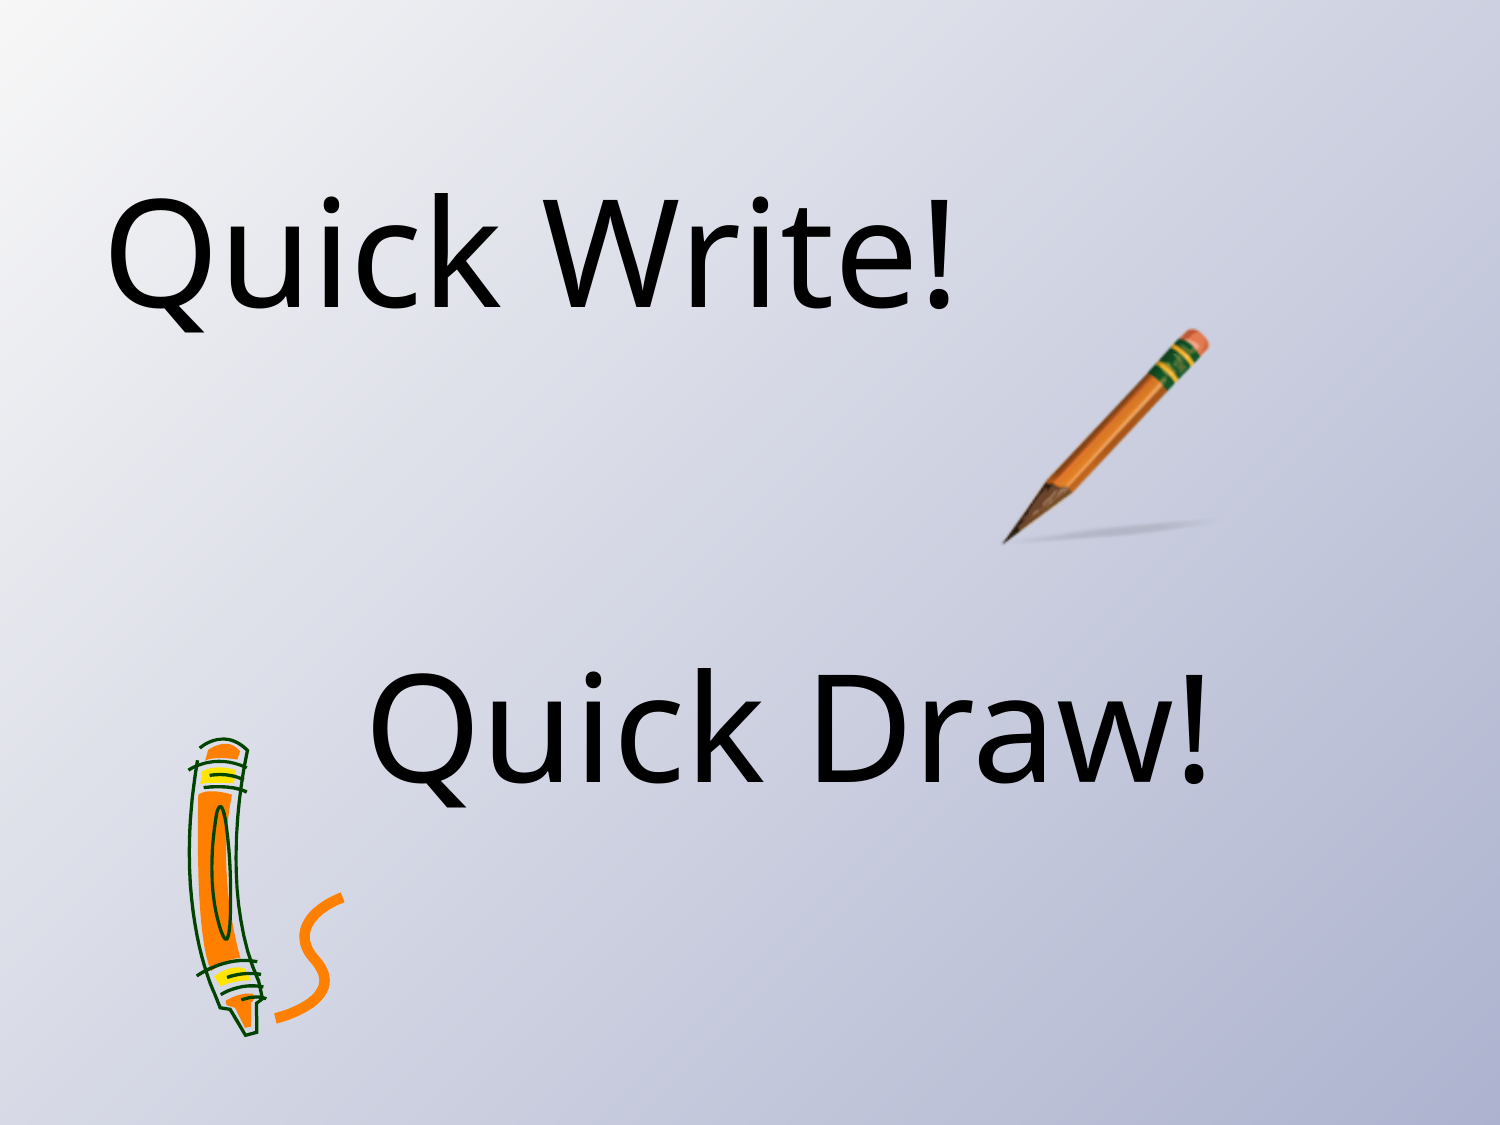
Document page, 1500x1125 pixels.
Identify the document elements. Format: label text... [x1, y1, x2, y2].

picture [962, 287, 1263, 588]
text_box Quick Draw! [350, 624, 1375, 820]
text_box Quick Write! [87, 149, 1113, 345]
picture [187, 737, 345, 1038]
